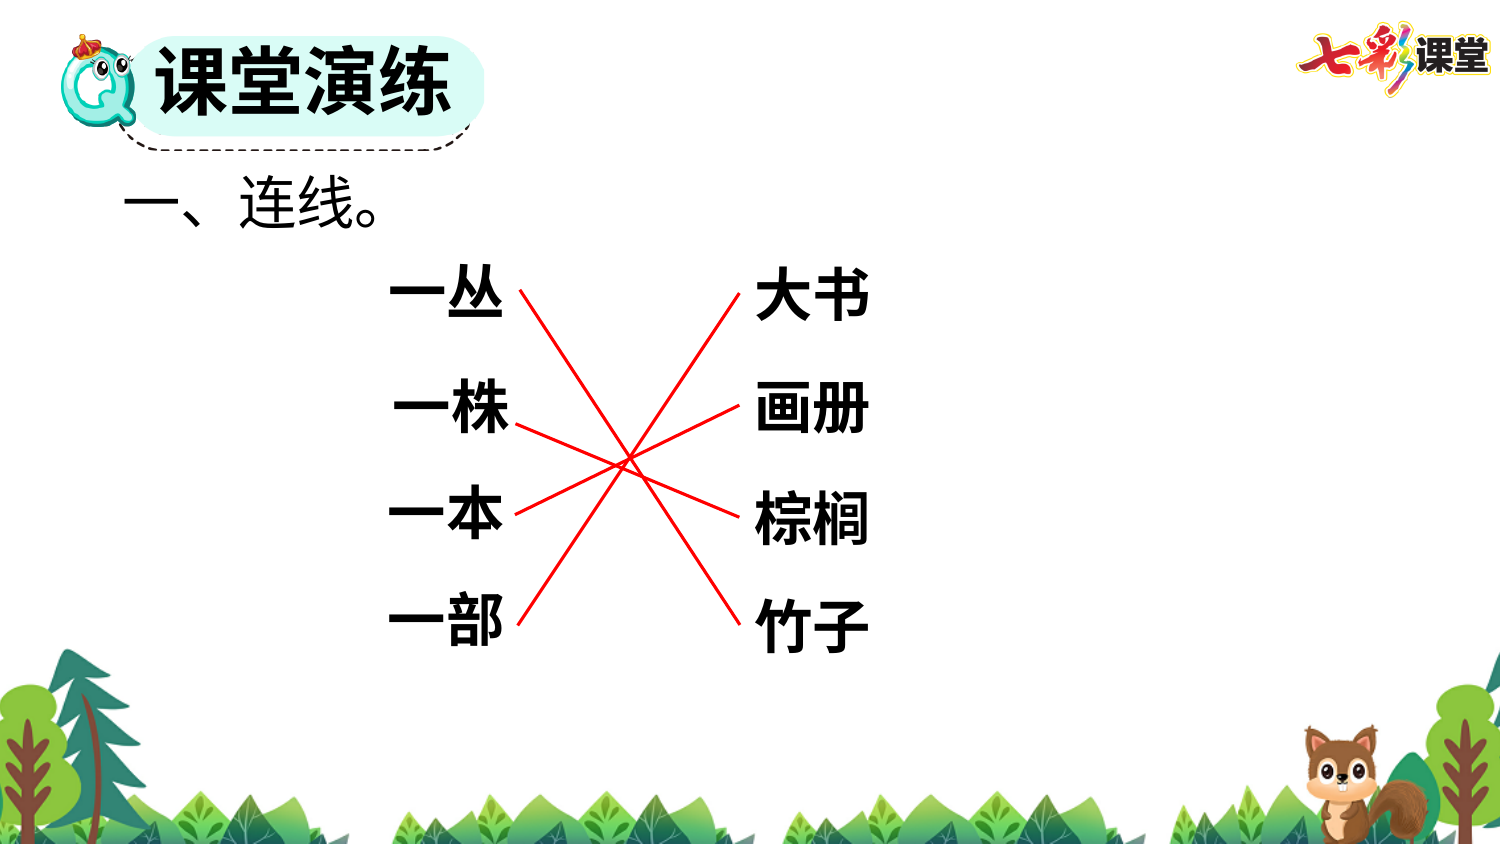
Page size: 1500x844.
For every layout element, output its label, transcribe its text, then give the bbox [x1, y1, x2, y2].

text_box 一本 [373, 469, 512, 554]
picture [0, 0, 1500, 844]
text_box 画册 [746, 362, 886, 448]
text_box 课堂演练 [141, 28, 491, 130]
text_box 棕榈 [746, 474, 886, 560]
text_box 一丛 [373, 247, 520, 333]
text_box 大书 [739, 250, 886, 336]
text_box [517, 293, 739, 626]
text_box 一部 [373, 575, 520, 661]
text_box 一、连线。 [107, 158, 429, 244]
text_box 竹子 [739, 582, 887, 668]
text_box 一株 [378, 362, 512, 448]
